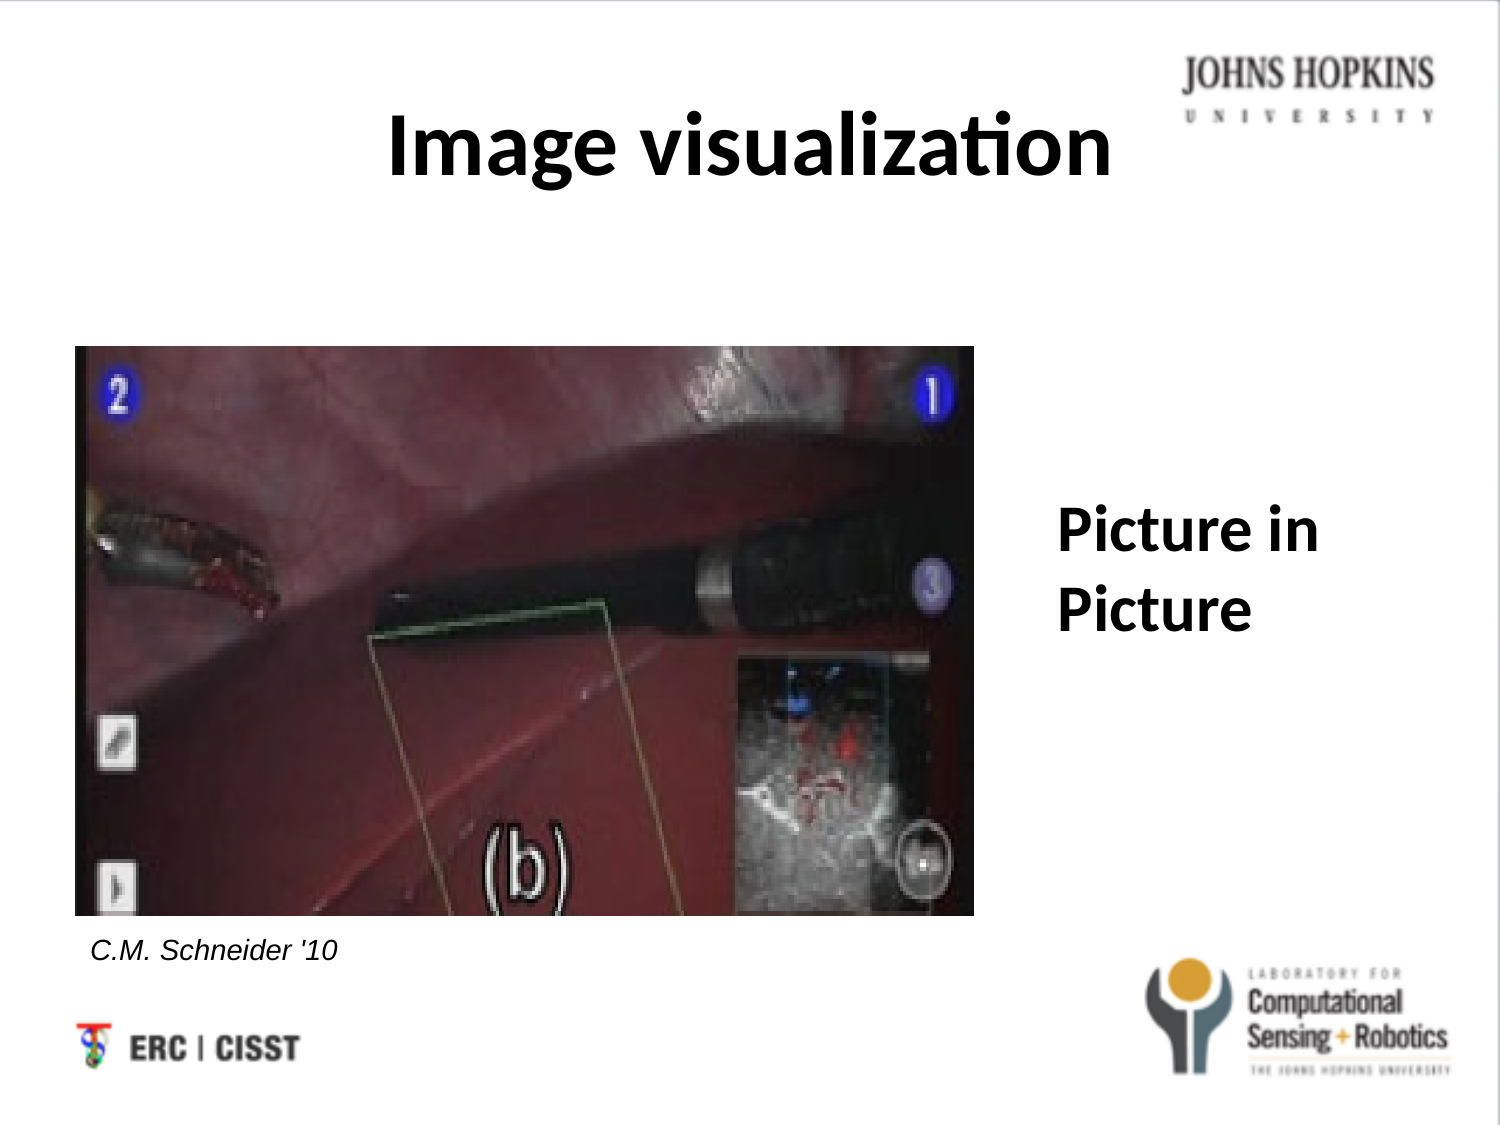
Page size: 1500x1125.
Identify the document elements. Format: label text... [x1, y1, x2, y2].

text_box C.M. Schneider '10 [74, 915, 387, 982]
title Image visualization [75, 45, 1425, 233]
text_box Picture in Picture [1042, 477, 1339, 654]
picture [0, 0, 1500, 1125]
text_box [75, 346, 974, 916]
